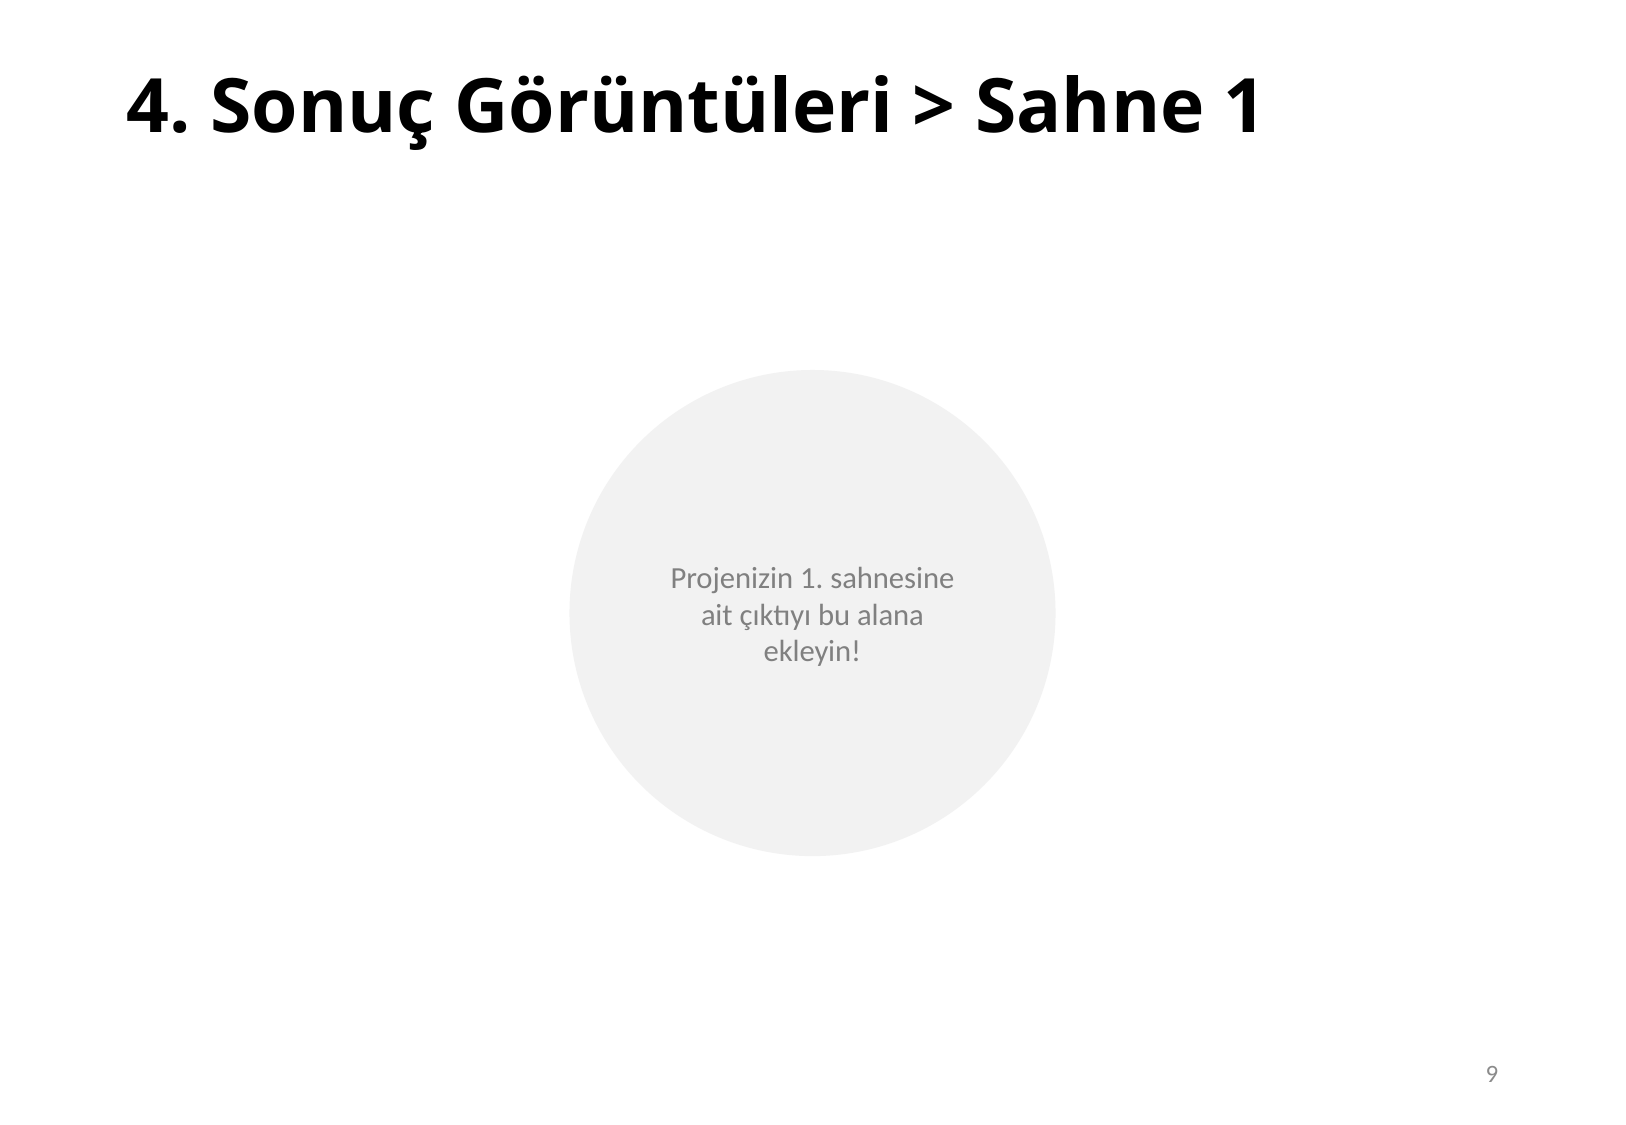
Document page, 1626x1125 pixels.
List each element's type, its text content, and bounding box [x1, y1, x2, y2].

text_box Projenizin 1. sahnesine ait çıktıyı bu alana ekleyin! [568, 368, 1057, 858]
slide_number 9 [1147, 1042, 1514, 1103]
title 4. Sonuç Görüntüleri > Sahne 1 [111, 59, 1514, 180]
